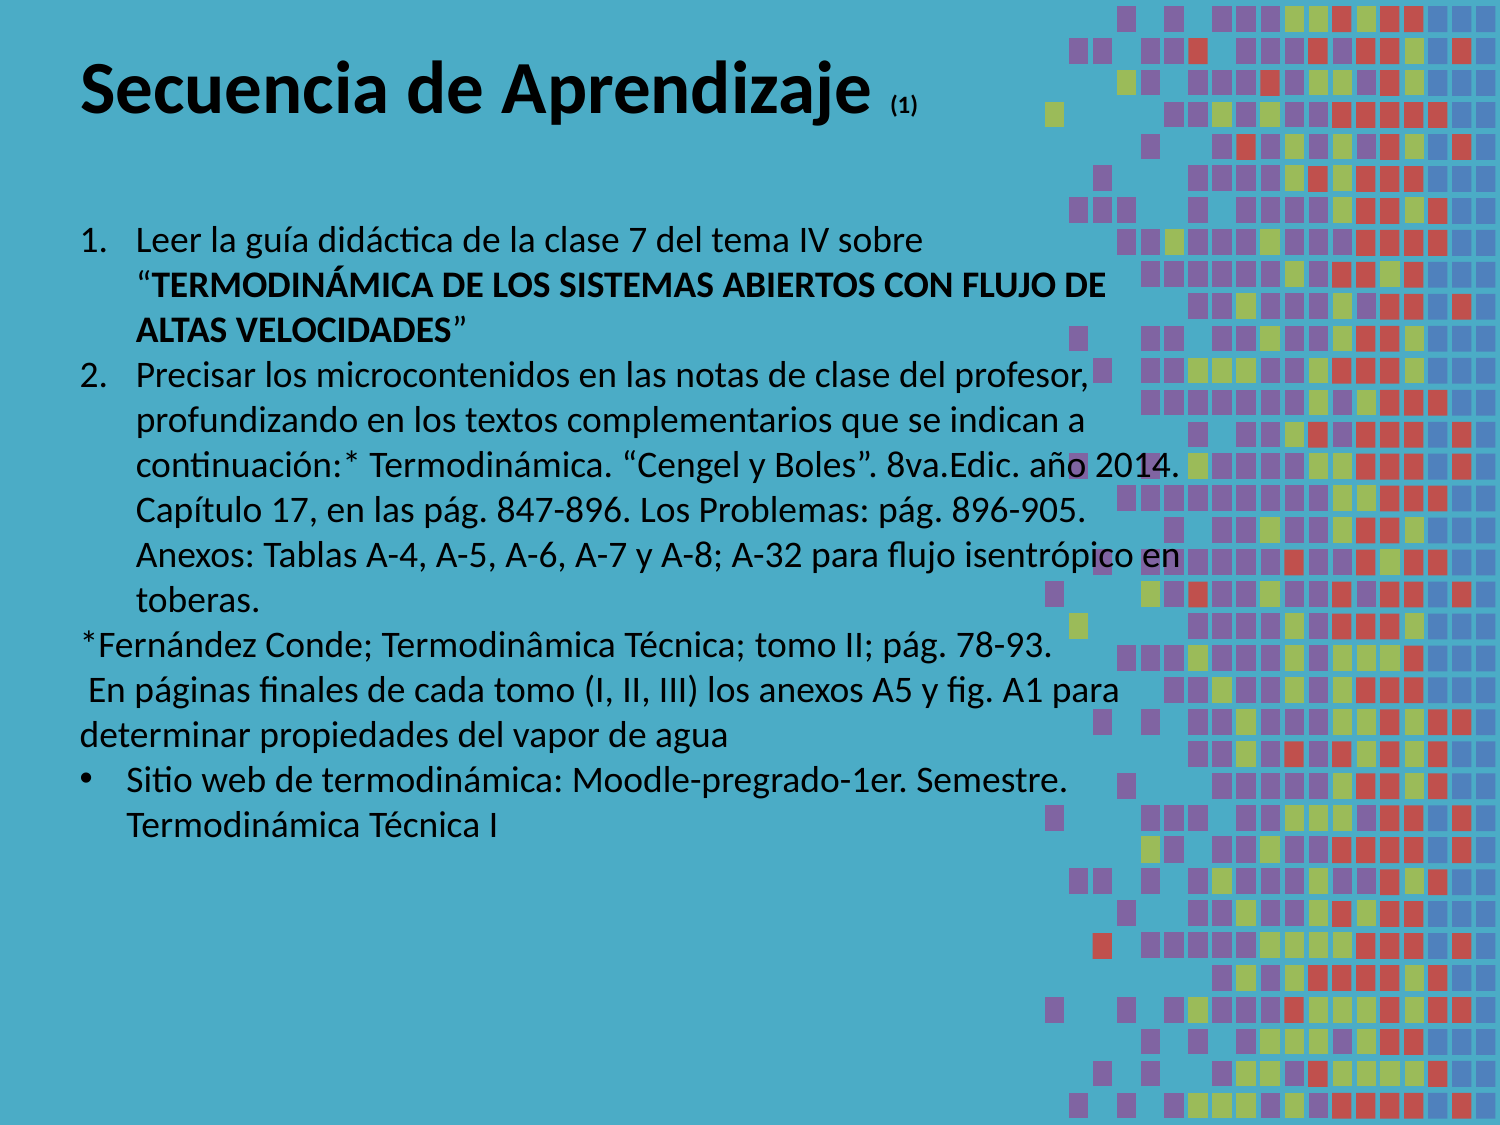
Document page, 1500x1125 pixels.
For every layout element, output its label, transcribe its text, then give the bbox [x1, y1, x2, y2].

text_box Leer la guía didáctica de la clase 7 del tema IV sobre “TERMODINÁMICA DE LOS SISTEMAS ABIERTOS CON FLUJO DE ALTAS VELOCIDADES” Precisar los microcontenidos en las notas de clase del profesor, profundizando en los textos complementarios que se indican a continuación:* Termodinámica. “Cengel y Boles”. 8va.Edic. año 2014. Capítulo 17, en las pág. 847-896. Los Problemas: pág. 896-905. Anexos: Tablas A-4, A-5, A-6, A-7 y A-8; A-32 para flujo isentrópico en toberas. *Fernández Conde; Termodinâmica Técnica; tomo II; pág. 78-93. En páginas finales de cada tomo (I, II, III) los anexos A5 y fig. A1 para determinar propiedades del vapor de agua Sitio web de termodinámica: Moodle-pregrado-1er. Semestre. Termodinámica Técnica I [64, 208, 1199, 904]
title Secuencia de Aprendizaje (1) [64, 30, 1152, 161]
